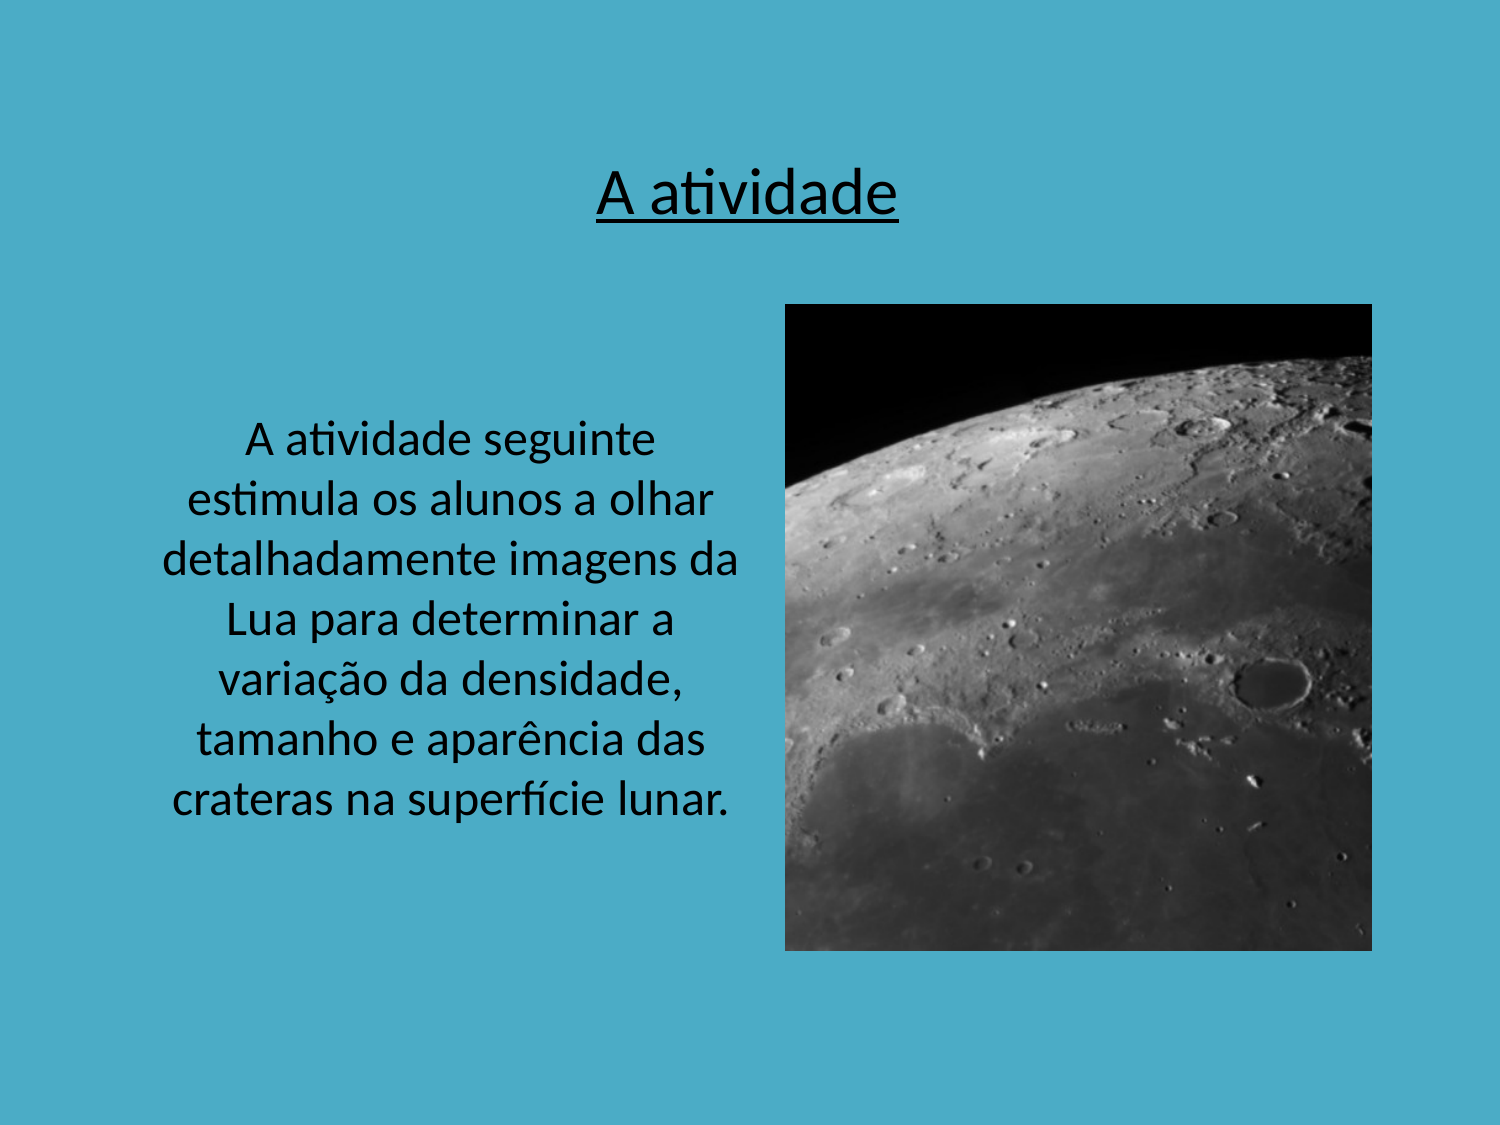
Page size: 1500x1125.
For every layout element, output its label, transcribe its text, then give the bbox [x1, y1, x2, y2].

text_box A atividade seguinte estimula os alunos a olhar detalhadamente imagens da Lua para determinar a variação da densidade, tamanho e aparência das crateras na superfície lunar. [140, 398, 762, 879]
picture [784, 304, 1372, 952]
subtitle A atividade [222, 140, 1273, 253]
